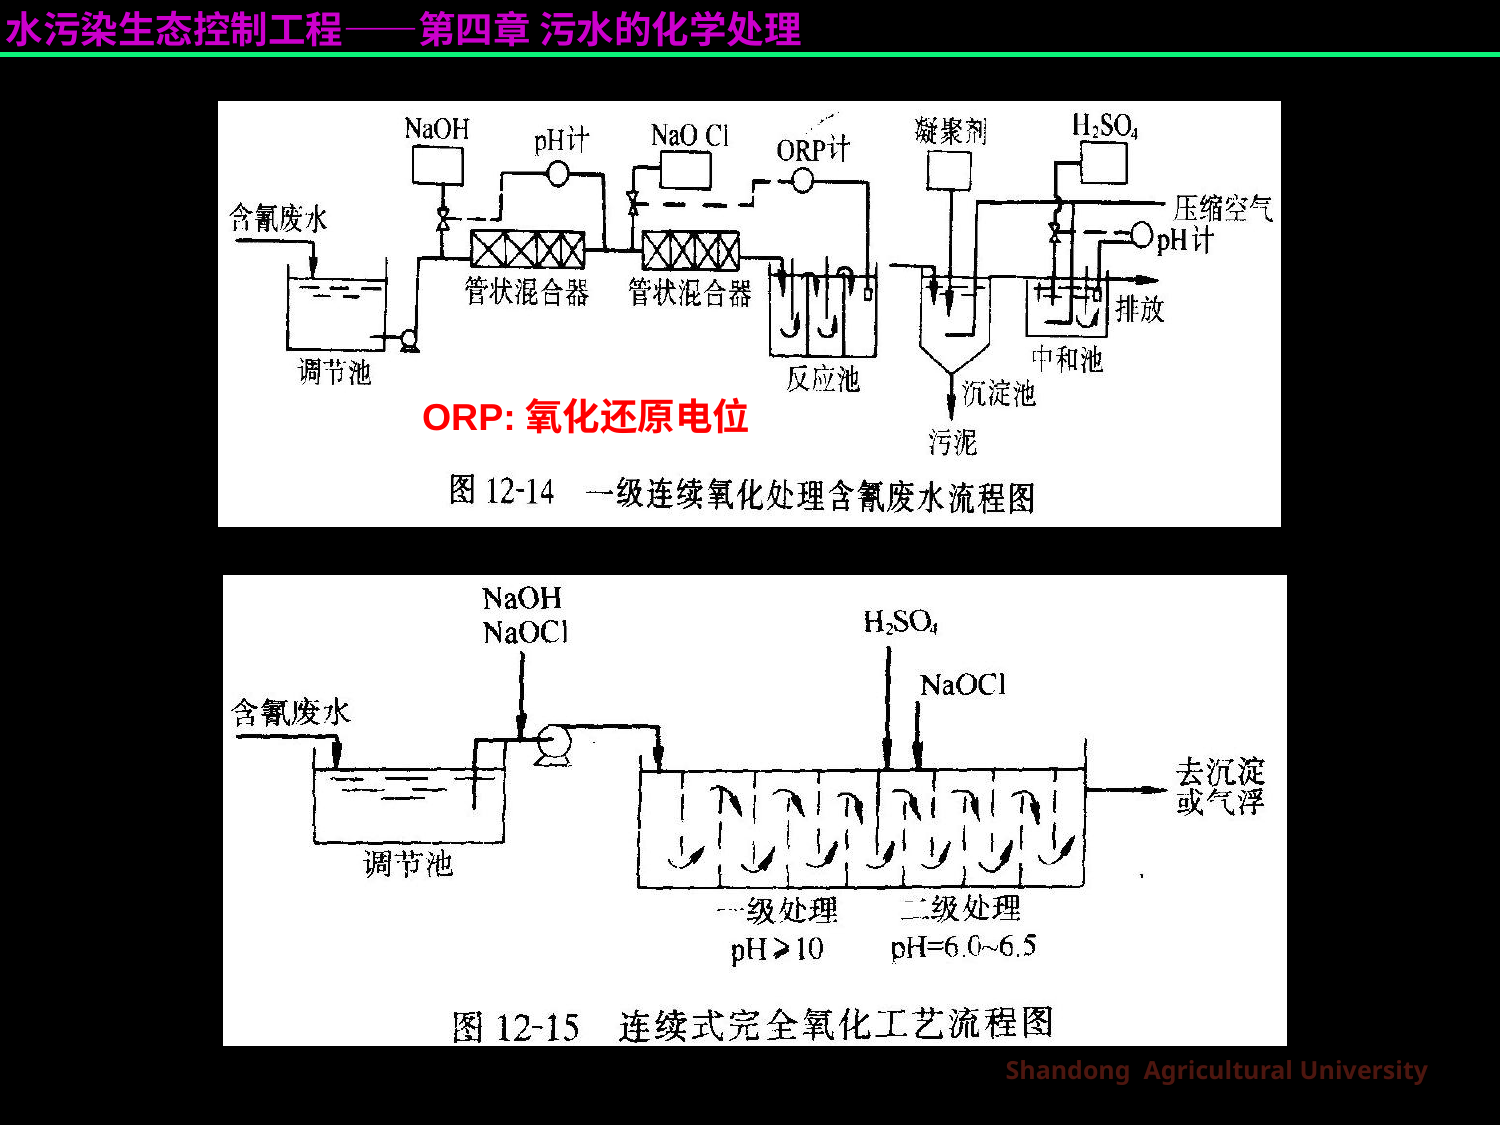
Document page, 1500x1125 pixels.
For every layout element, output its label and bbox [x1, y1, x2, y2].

picture [223, 575, 1287, 1046]
picture [218, 101, 1281, 528]
